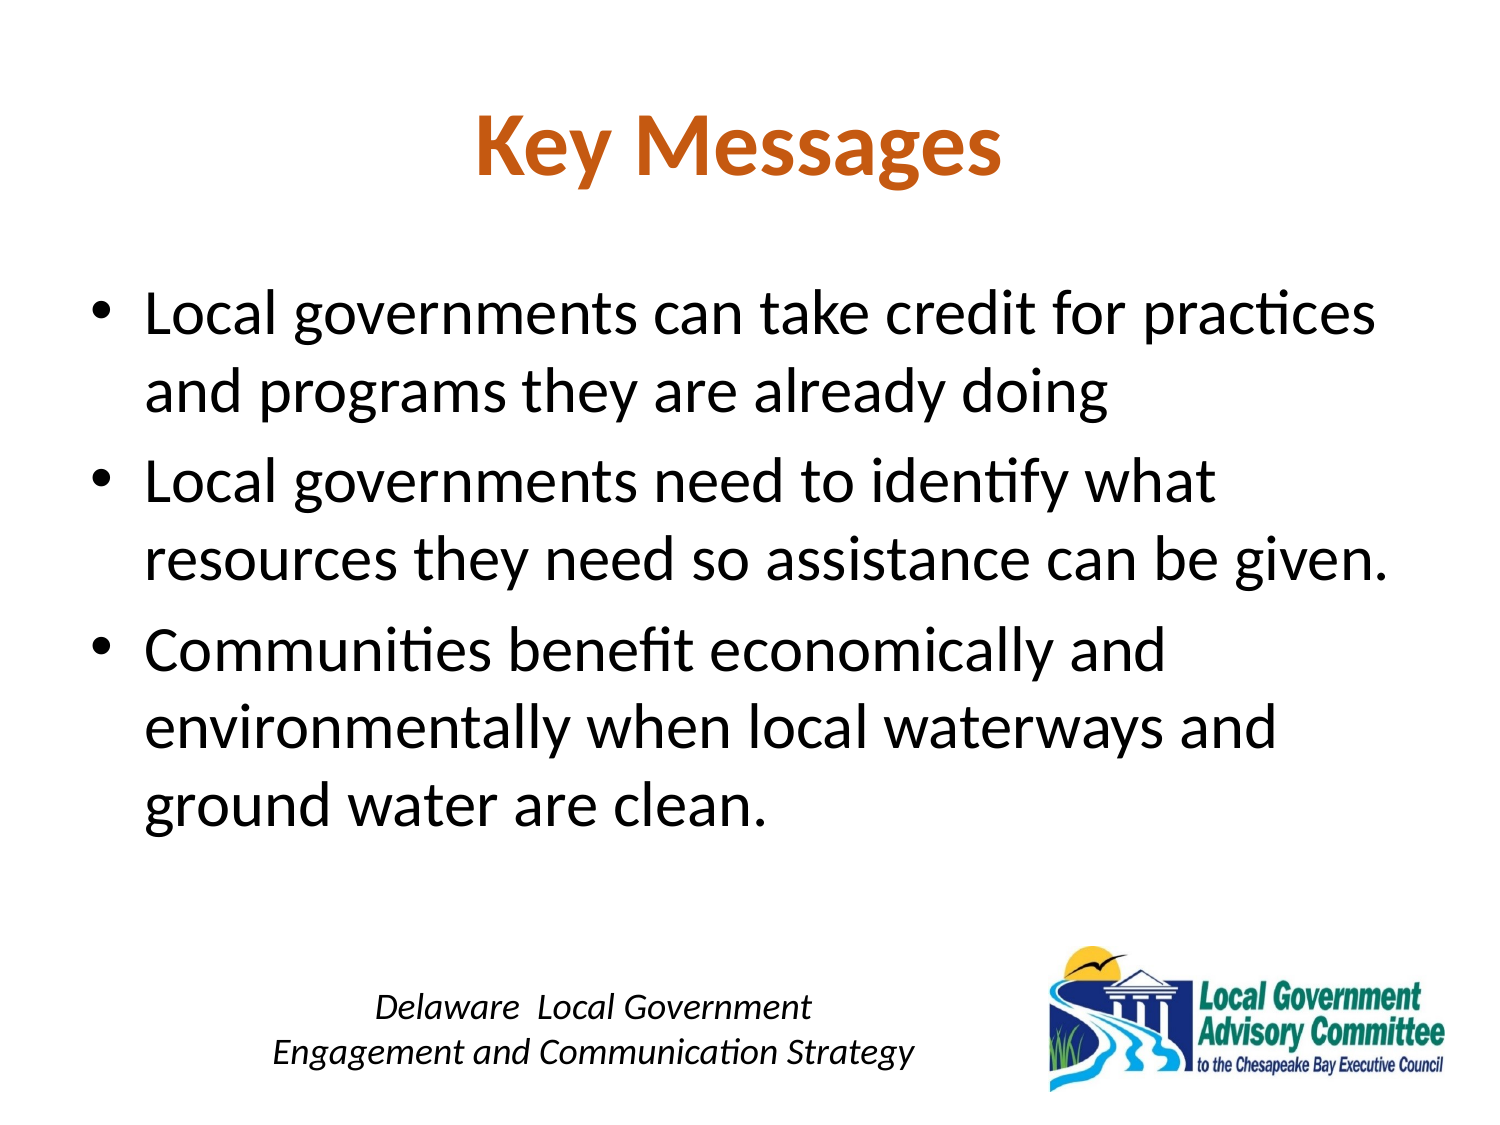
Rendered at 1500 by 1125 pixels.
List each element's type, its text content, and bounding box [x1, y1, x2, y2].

title Key Messages [75, 45, 1425, 233]
list Local governments can take credit for practices and programs they are already doing Local governments need to identify what resources they need so assistance can be given. Communities benefit economically and environmentally when local waterways and ground water are clean. [75, 262, 1425, 917]
picture [1048, 946, 1445, 1092]
text_box Delaware Local Government Engagement and Communication Strategy [176, 974, 1020, 1080]
